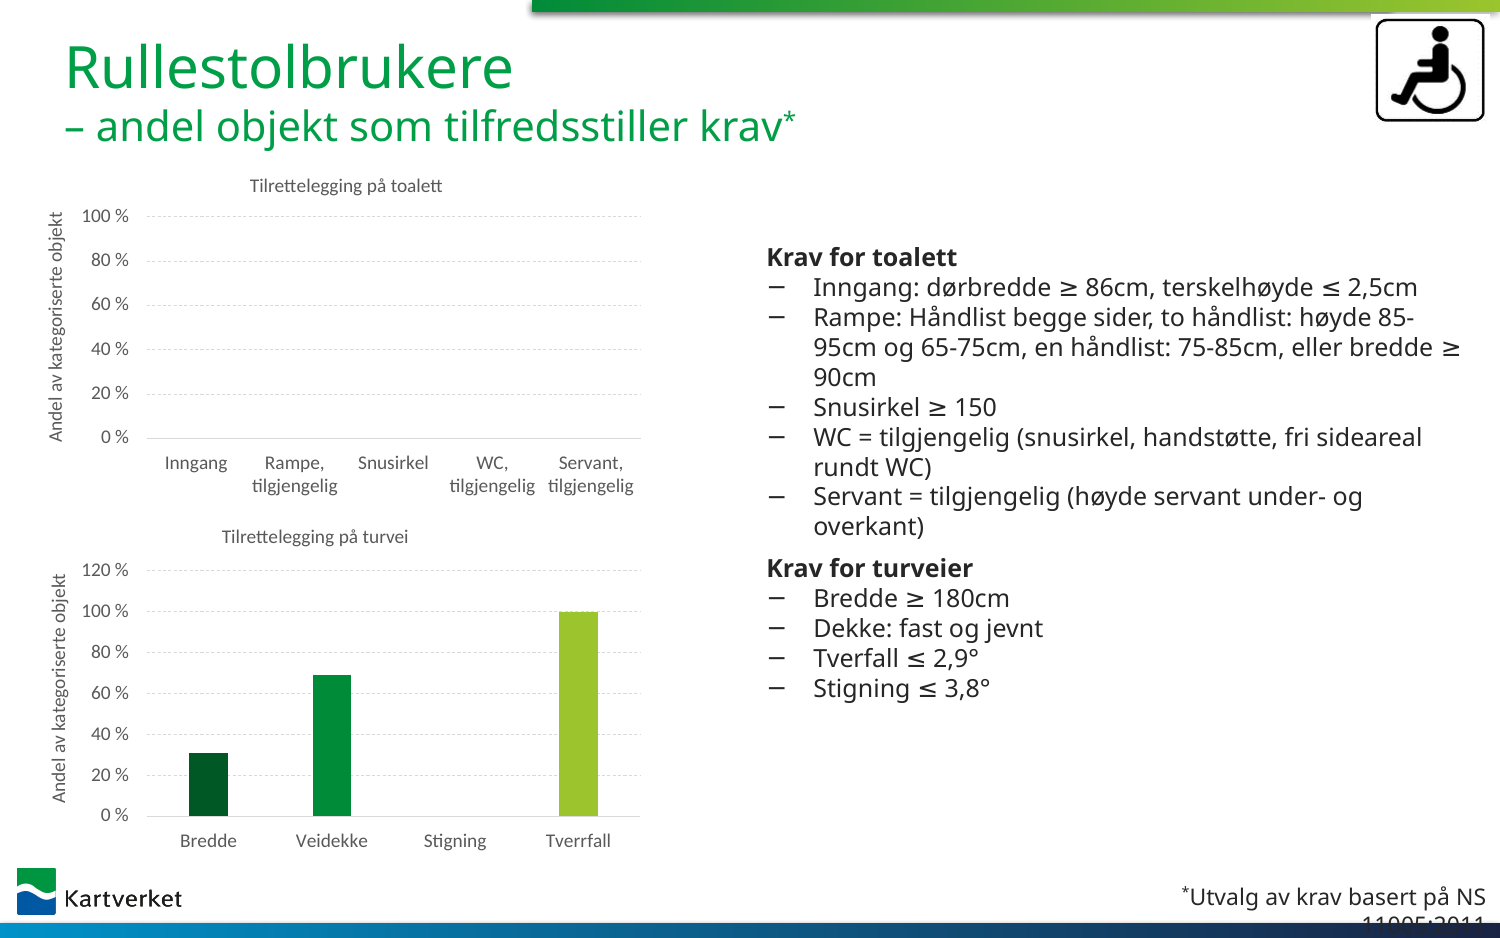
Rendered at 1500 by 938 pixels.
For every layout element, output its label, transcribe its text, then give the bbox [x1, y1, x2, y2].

text_box Krav for turveier Bredde ≥ 180cm Dekke: fast og jevnt Tverfall ≤ 2,9° Stigning ≤ 3,8° [751, 545, 1483, 710]
text_box *Utvalg av krav basert på NS 11005:2011 [1068, 873, 1500, 938]
picture [1371, 13, 1491, 127]
picture [41, 520, 652, 859]
text_box Rullestolbrukere – andel objekt som tilfredsstiller krav* [49, 14, 1431, 158]
picture [41, 166, 652, 505]
text_box Krav for toalett Inngang: dørbredde ≥ 86cm, terskelhøyde ≤ 2,5cm Rampe: Håndlist begge sider, to håndlist: høyde 85-95cm og 65-75cm, en håndlist: 75-85cm, eller bredde ≥ 90cm Snusirkel ≥ 150 WC = tilgjengelig (snusirkel, handstøtte, fri sideareal rundt WC) Servant = tilgjengelig (høyde servant under- og overkant) [751, 234, 1483, 545]
